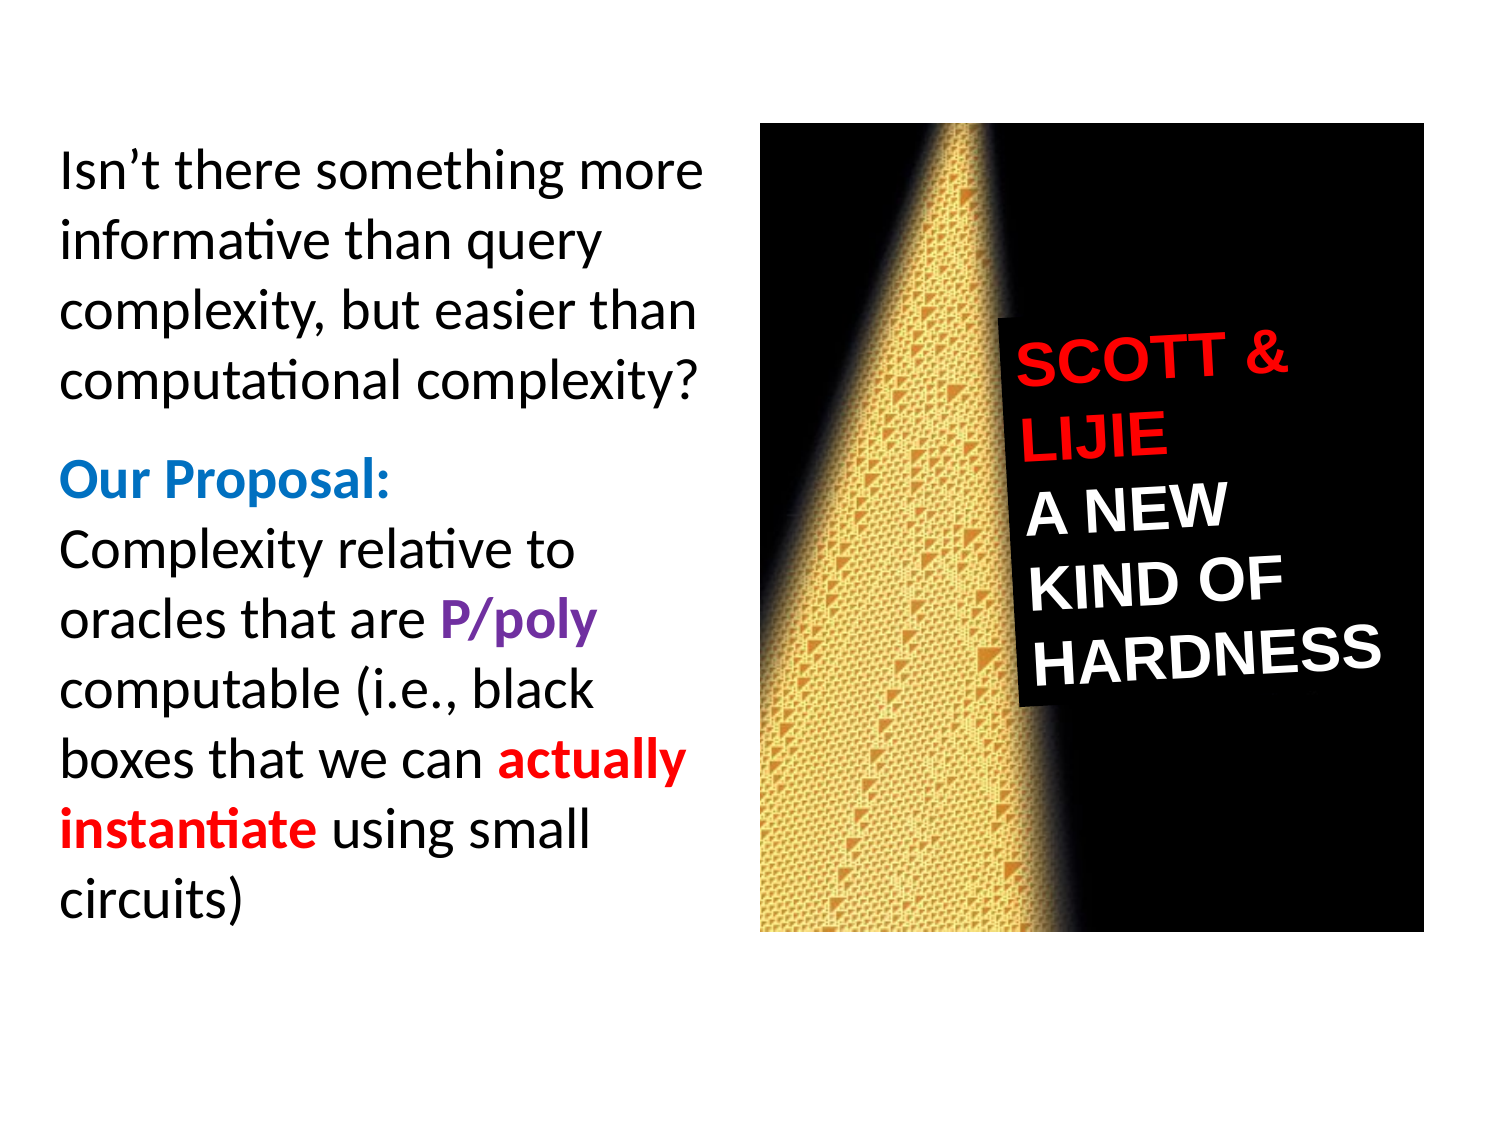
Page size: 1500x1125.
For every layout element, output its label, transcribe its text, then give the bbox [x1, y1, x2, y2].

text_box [760, 123, 1425, 932]
text_box Isn’t there something more informative than query complexity, but easier than computational complexity? Our Proposal: Complexity relative to oracles that are P/poly computable (i.e., black boxes that we can actually instantiate using small circuits) [44, 123, 733, 938]
